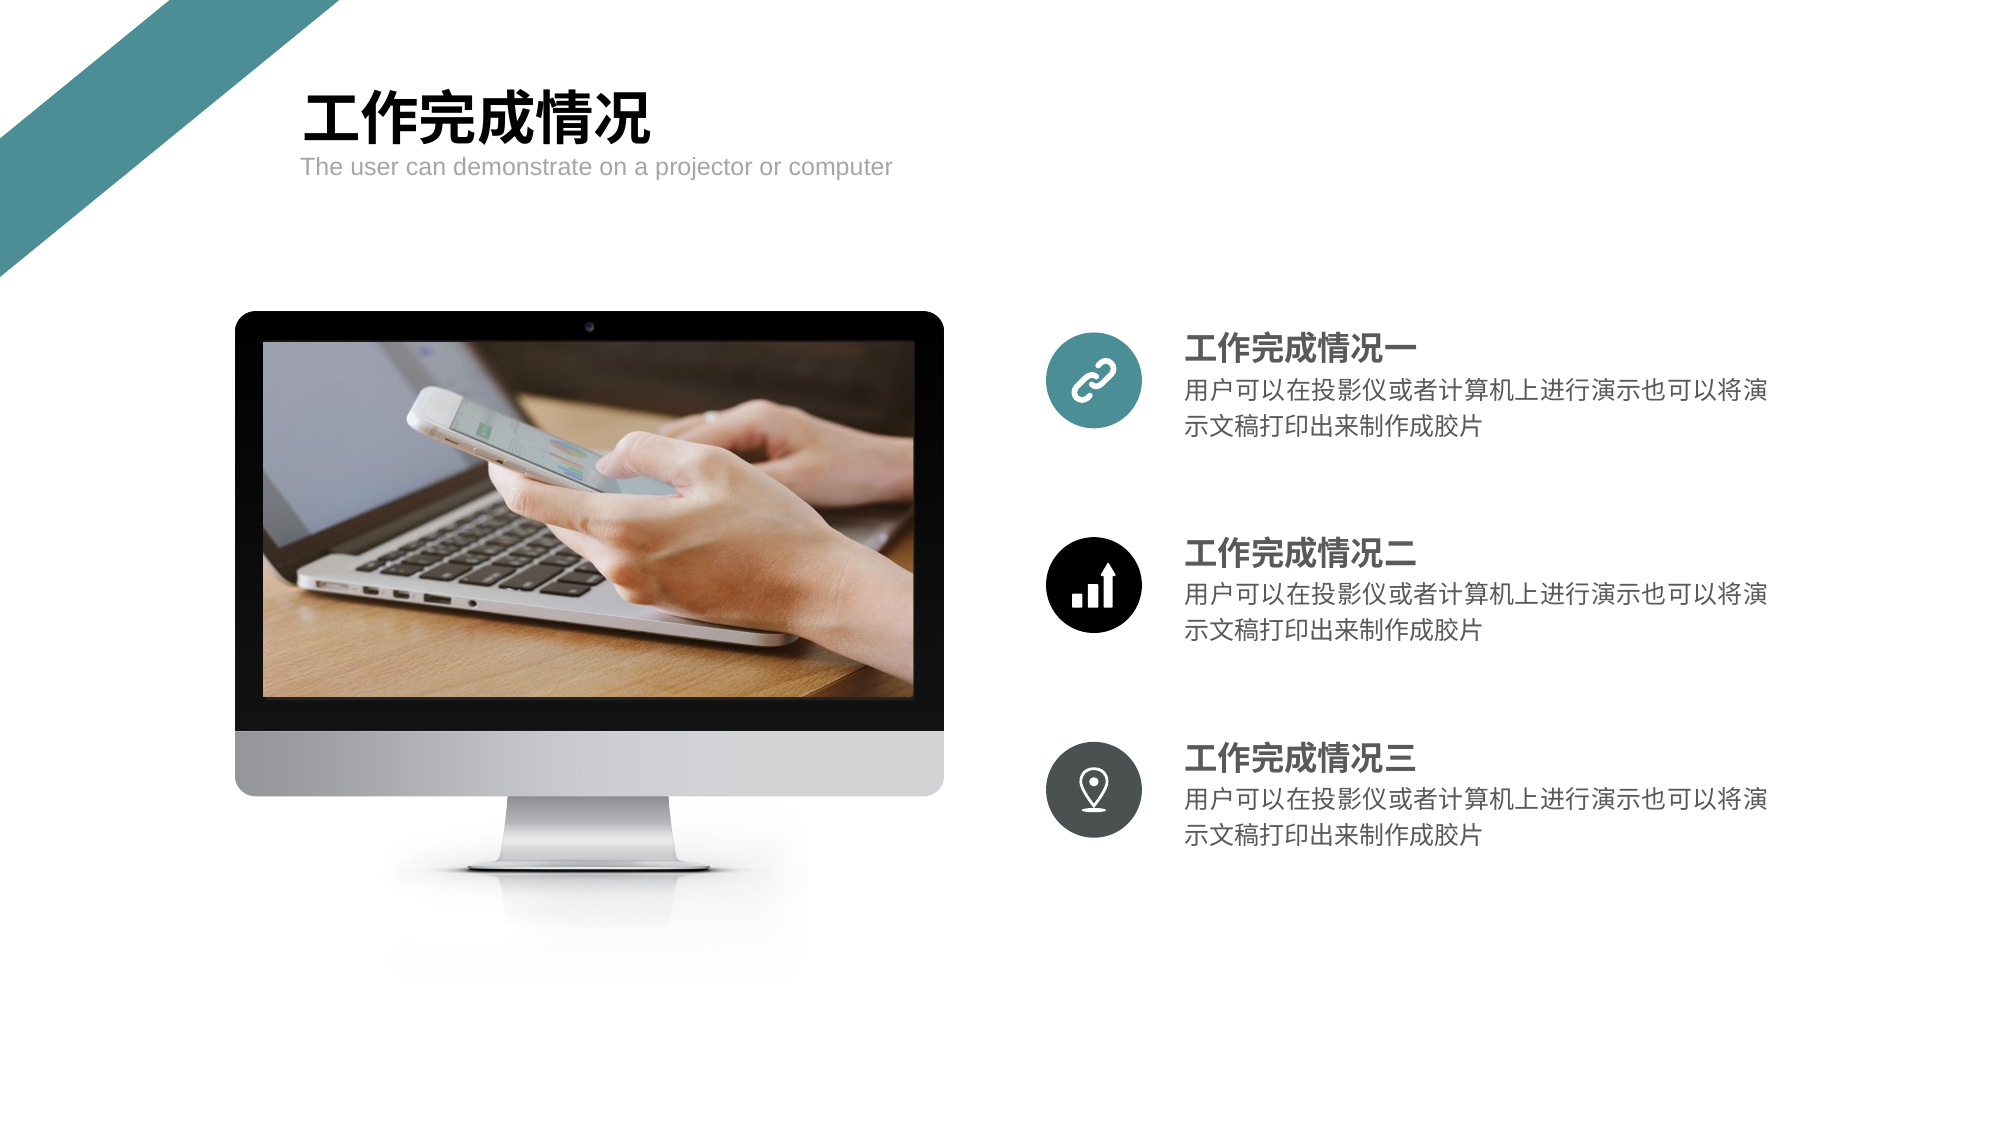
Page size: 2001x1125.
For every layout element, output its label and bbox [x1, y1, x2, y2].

text_box [285, 73, 1116, 189]
text_box [1045, 311, 1784, 449]
picture [173, 242, 982, 1001]
text_box [1045, 721, 1784, 859]
text_box [1045, 516, 1784, 654]
